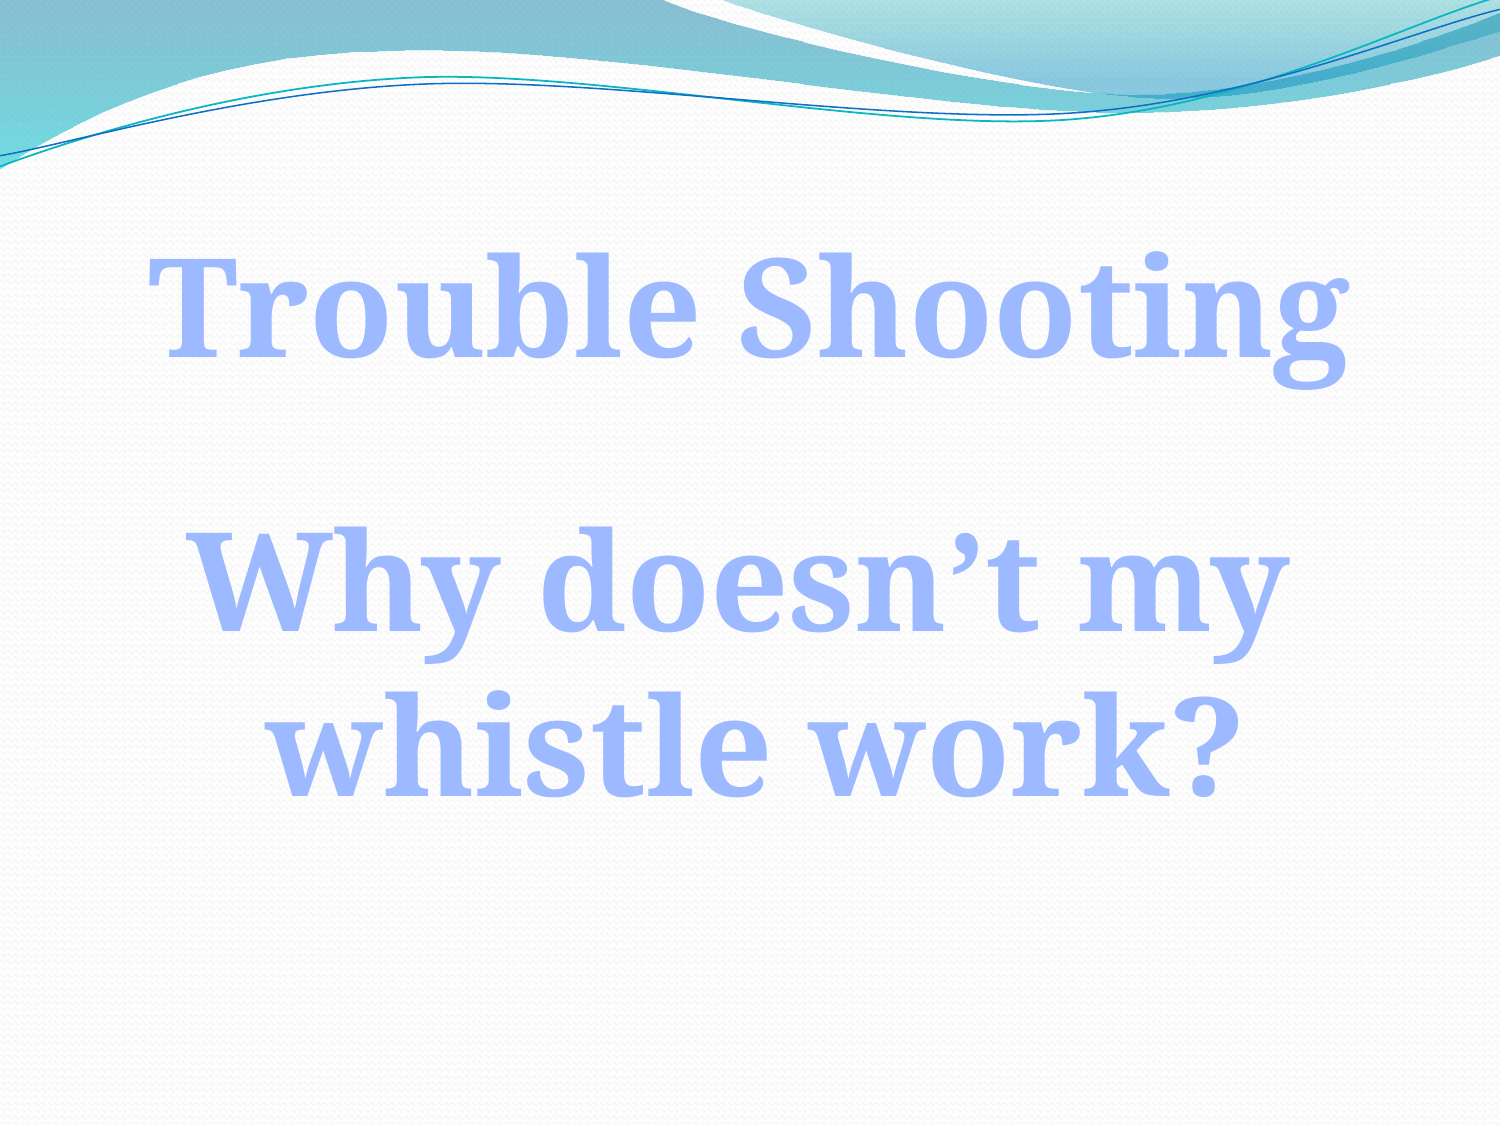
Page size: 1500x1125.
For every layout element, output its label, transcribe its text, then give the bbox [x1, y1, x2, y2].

text_box Trouble Shooting [62, 212, 1438, 393]
text_box Why doesn’t my whistle work? [149, 486, 1363, 832]
